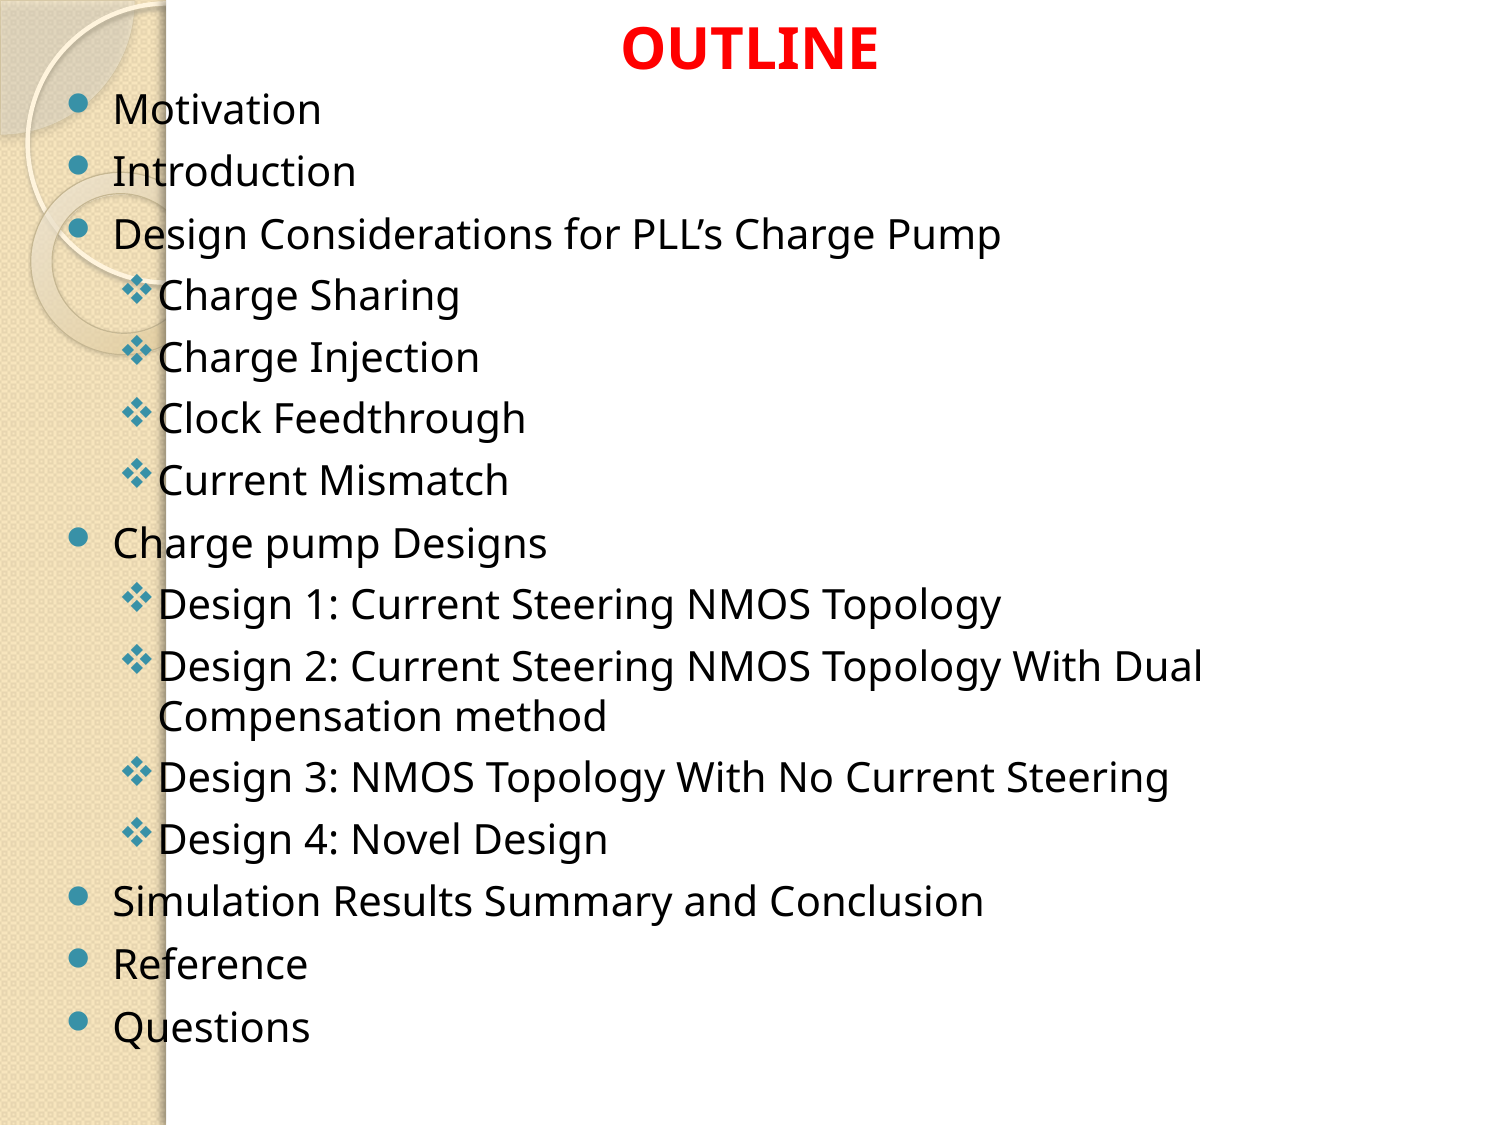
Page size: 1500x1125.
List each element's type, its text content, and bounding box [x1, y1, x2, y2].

list Motivation Introduction Design Considerations for PLL’s Charge Pump Charge Sharing Charge Injection Clock Feedthrough Current Mismatch Charge pump Designs Design 1: Current Steering NMOS Topology Design 2: Current Steering NMOS Topology With Dual Compensation method Design 3: NMOS Topology With No Current Steering Design 4: Novel Design Simulation Results Summary and Conclusion Reference Questions [37, 75, 1425, 1088]
title OUTLINE [75, 4, 1425, 75]
